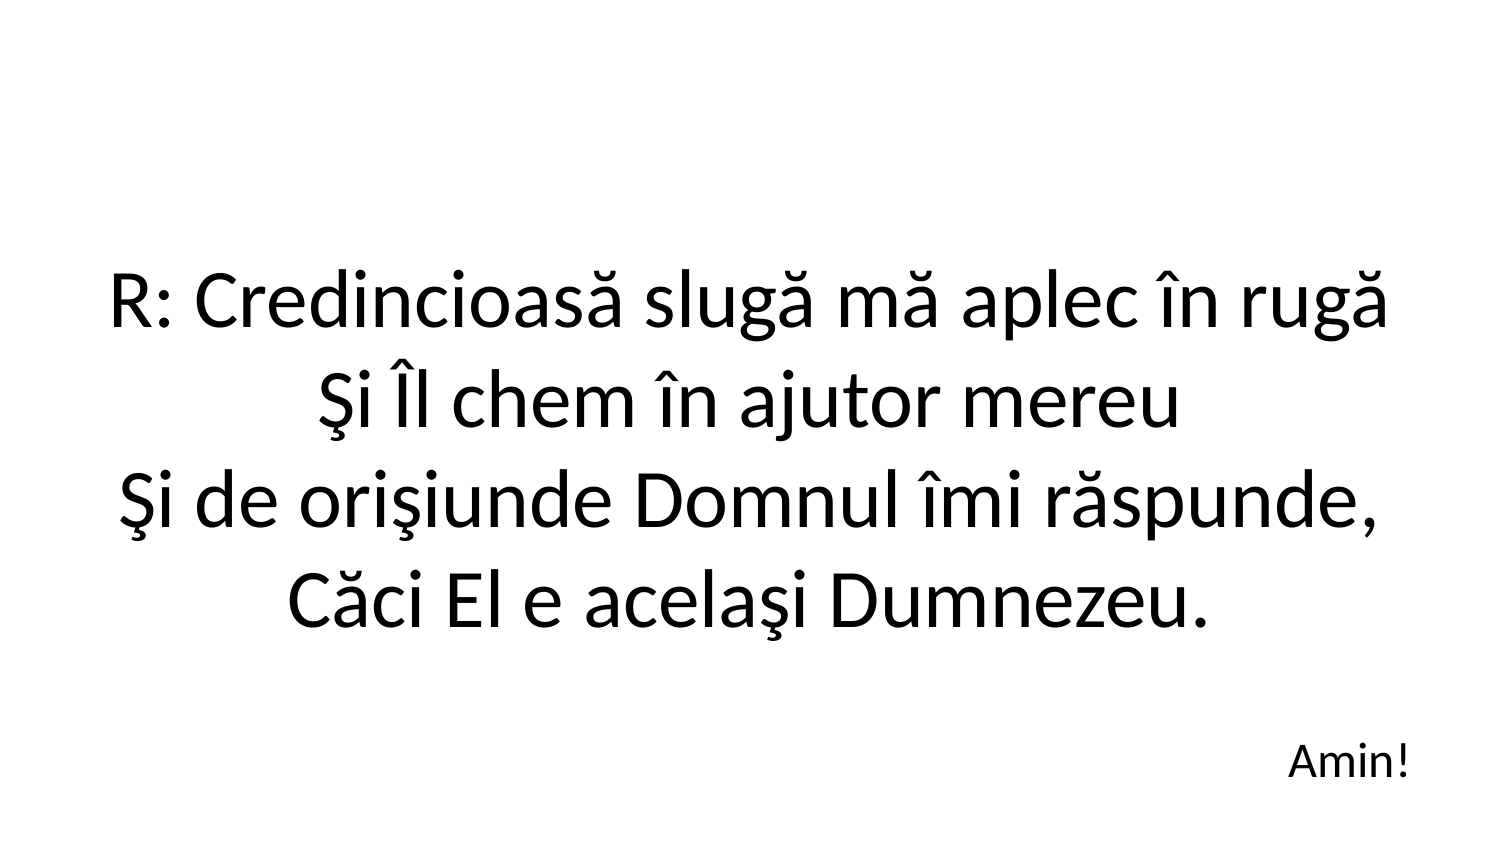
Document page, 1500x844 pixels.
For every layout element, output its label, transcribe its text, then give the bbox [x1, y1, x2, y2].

text_box R: Credincioasă slugă mă aplec în rugă Şi Îl chem în ajutor mereu Şi de orişiunde Domnul îmi răspunde, Căci El e acelaşi Dumnezeu. [93, 192, 1407, 652]
text_box Amin! [1273, 674, 1427, 795]
